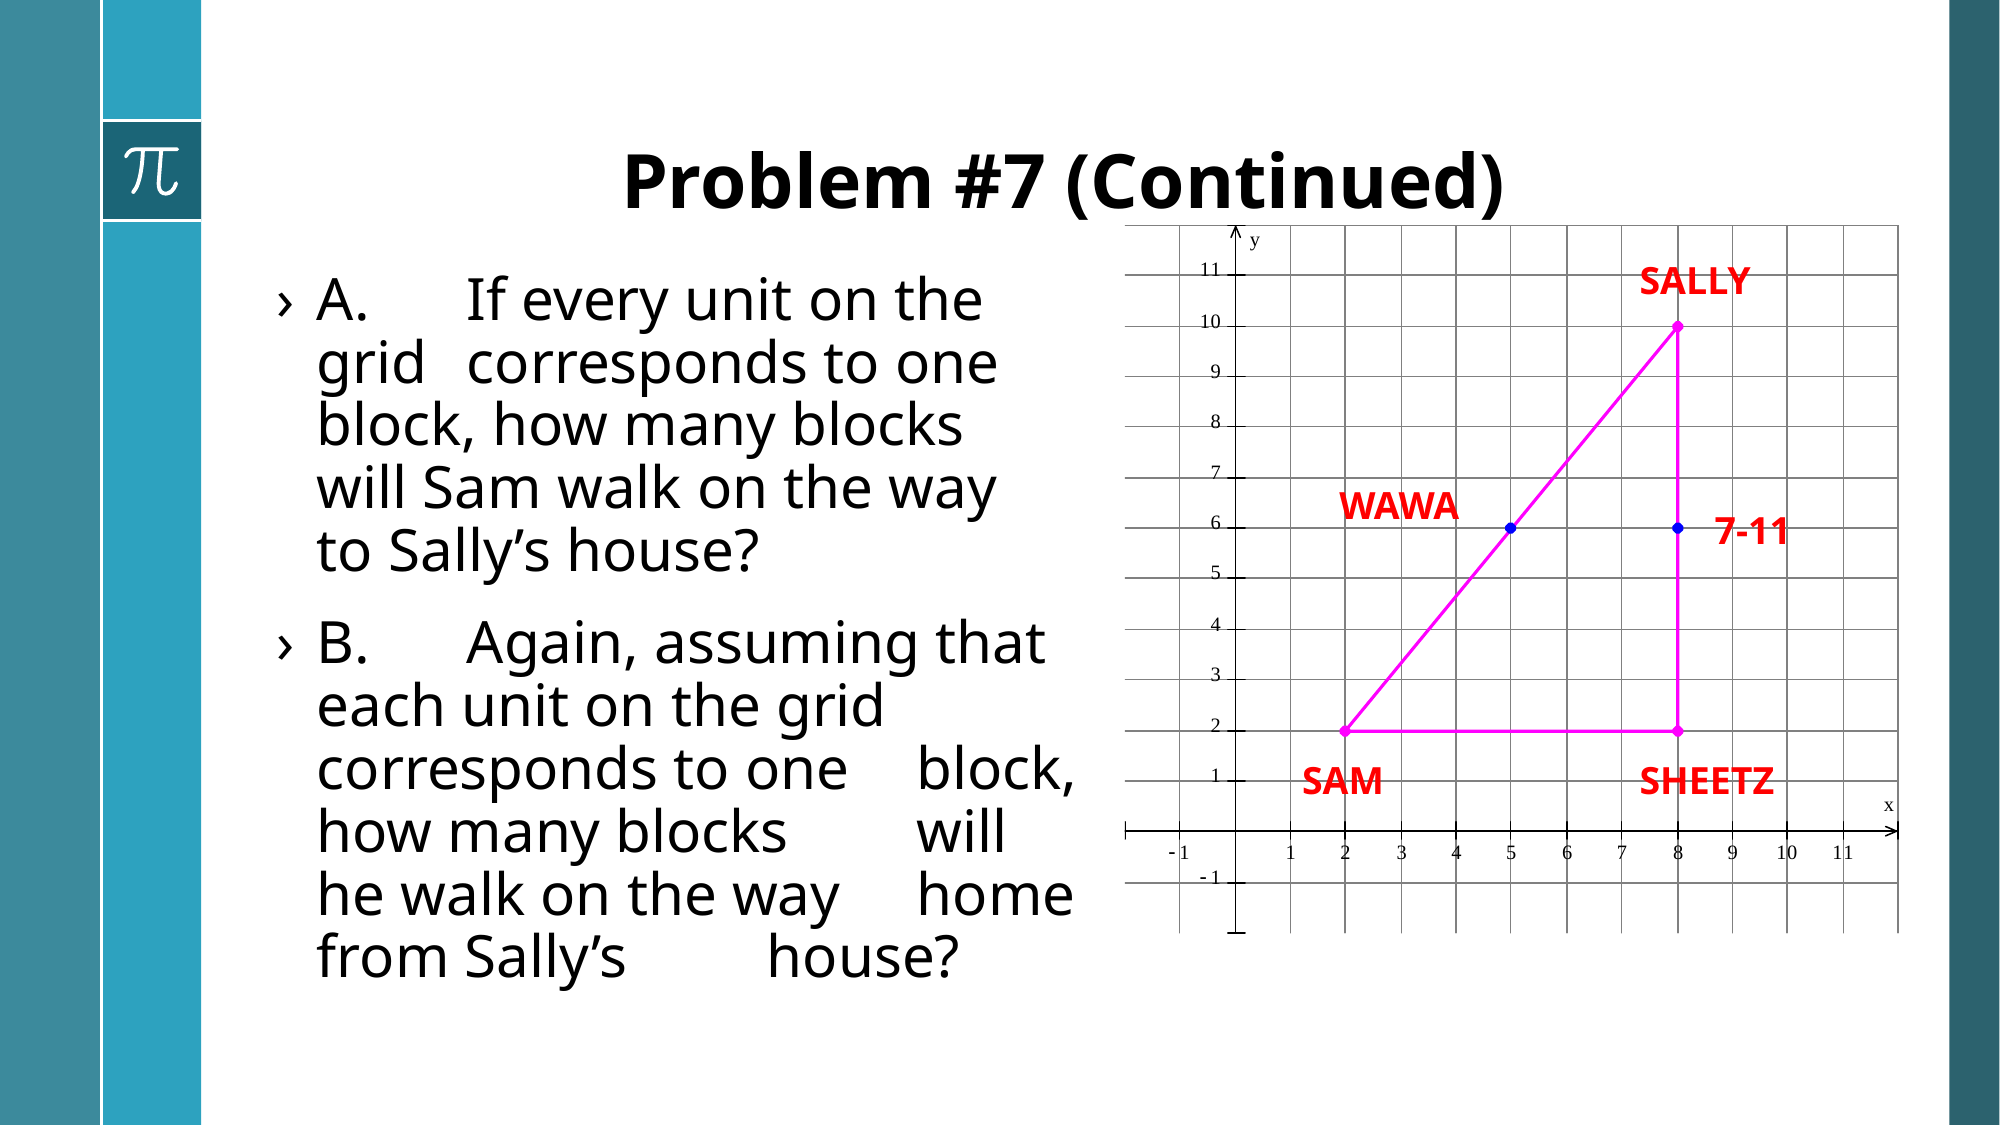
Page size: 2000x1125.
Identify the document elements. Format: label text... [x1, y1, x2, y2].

title Problem #7 (Continued) [261, 29, 1867, 233]
picture [1124, 224, 1900, 935]
list A. If every unit on the grid corresponds to one block, how many blocks will Sam walk on the way to Sally’s house? B. Again, assuming that each unit on the grid corresponds to one block, how many blocks will he walk on the way home from Sally’s house? [261, 262, 1100, 1013]
